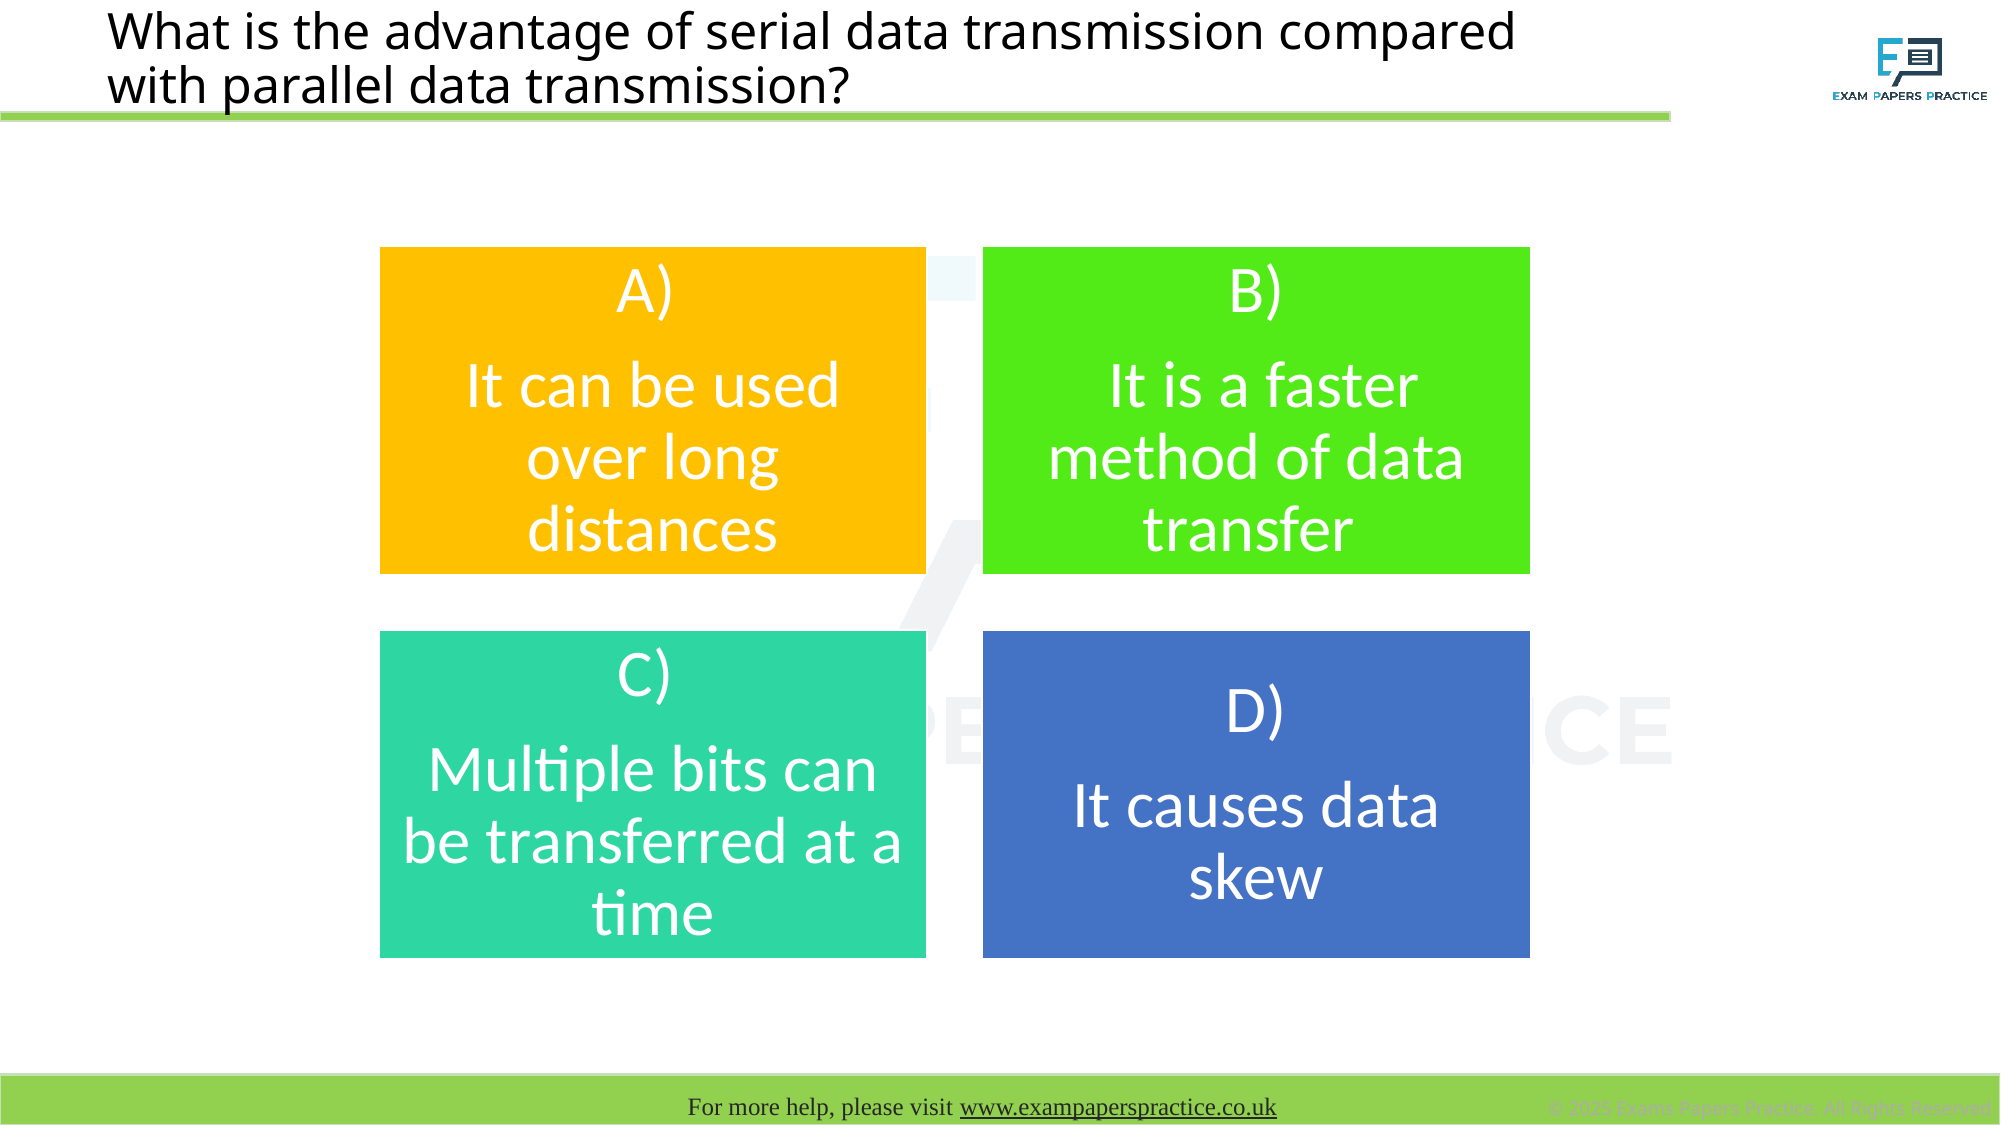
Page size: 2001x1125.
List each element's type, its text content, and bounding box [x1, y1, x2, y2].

title What is the advantage of serial data transmission compared with parallel data transmission? [92, 0, 1559, 169]
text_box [92, 245, 1818, 960]
